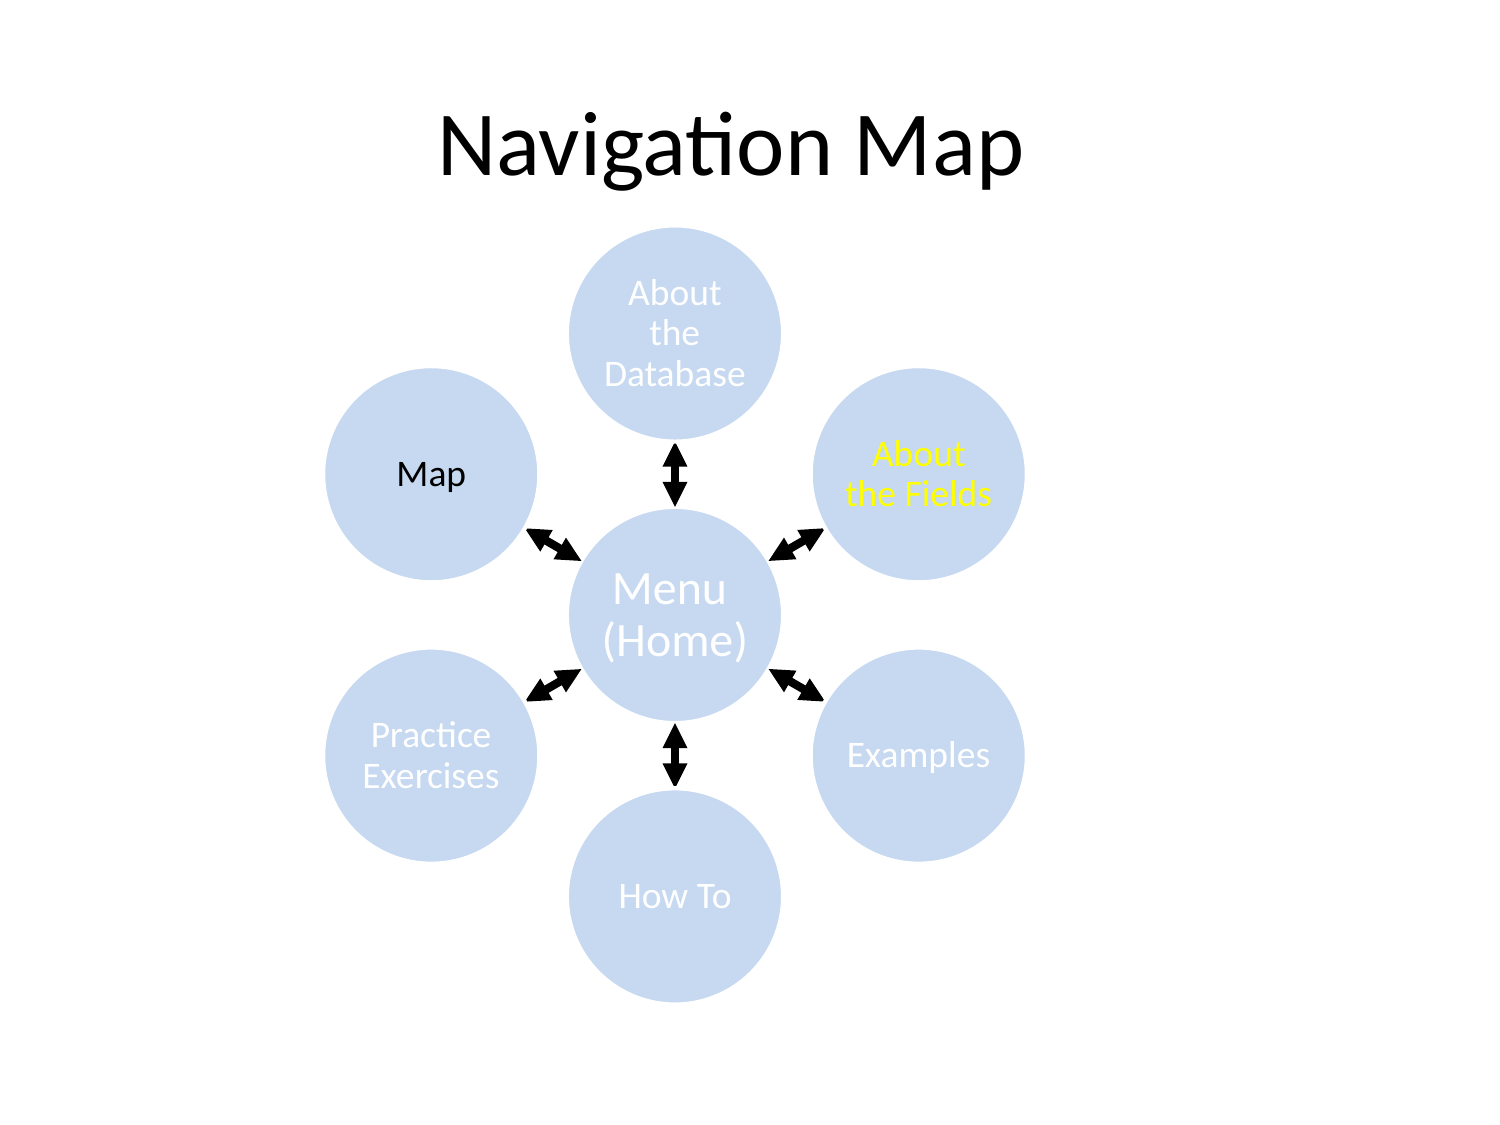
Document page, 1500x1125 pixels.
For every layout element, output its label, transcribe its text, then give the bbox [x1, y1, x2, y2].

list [0, 224, 1351, 1006]
title Navigation Map [0, 45, 1463, 233]
